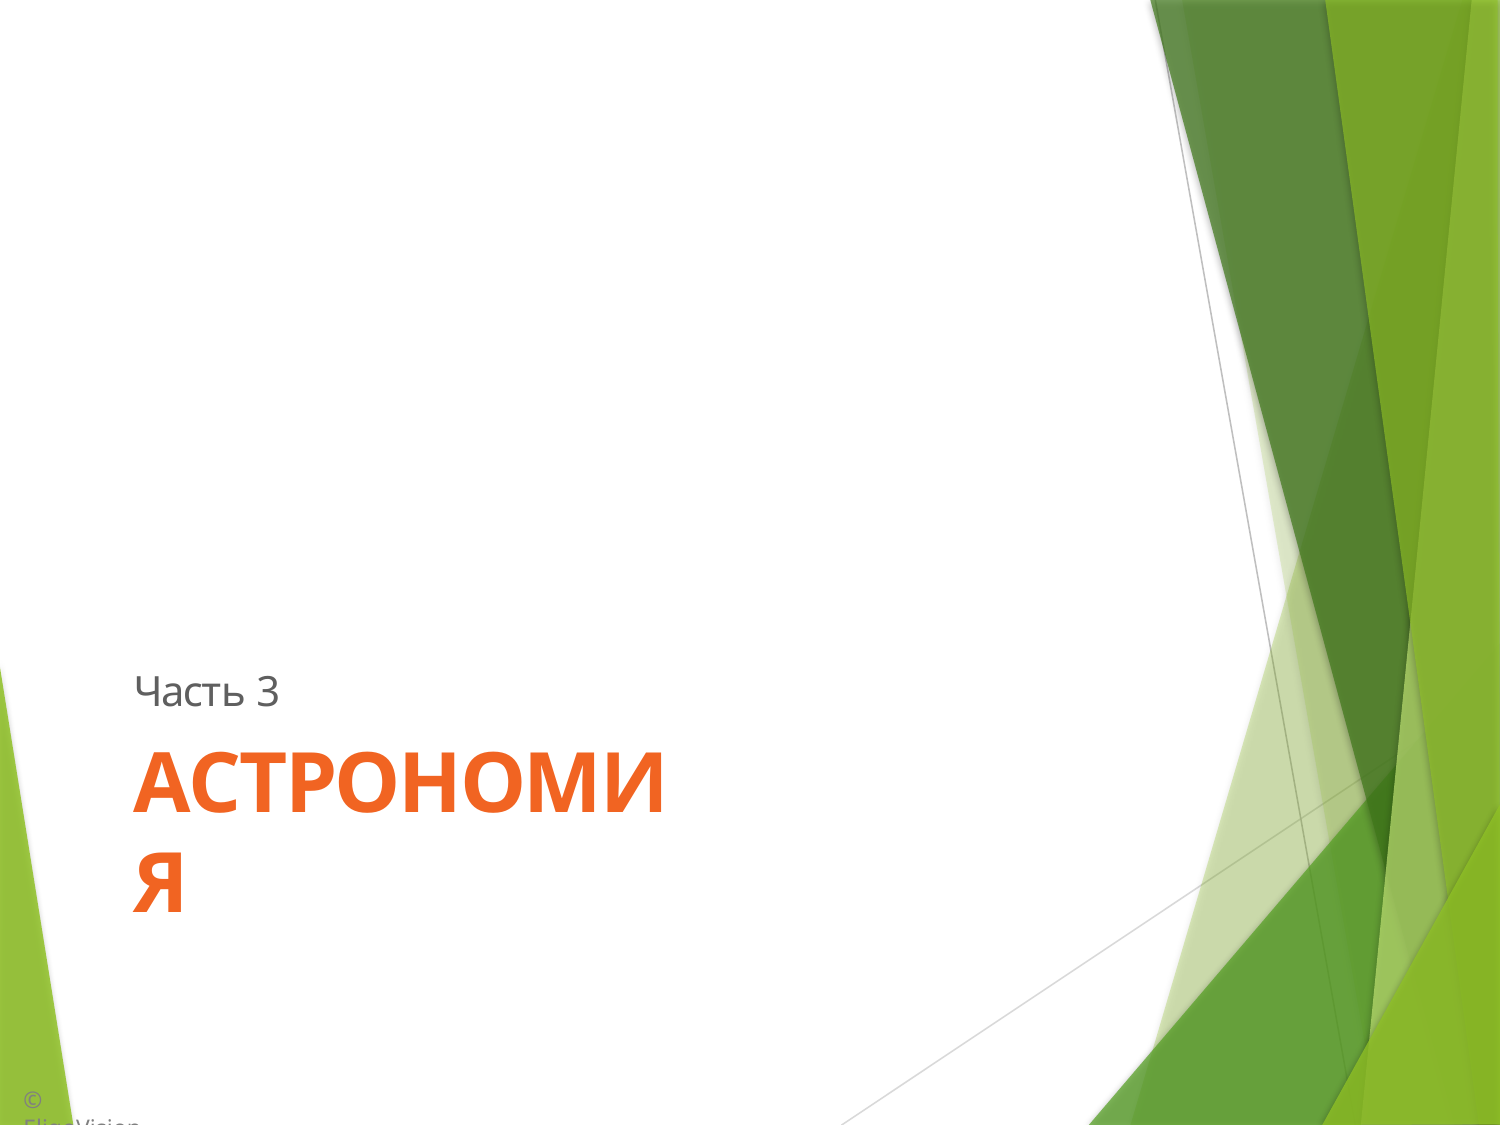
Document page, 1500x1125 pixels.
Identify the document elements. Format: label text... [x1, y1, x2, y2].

text_box Часть 3 АСТРОНОМИЯ [131, 655, 722, 929]
text_box © EligoVision [21, 1083, 163, 1125]
